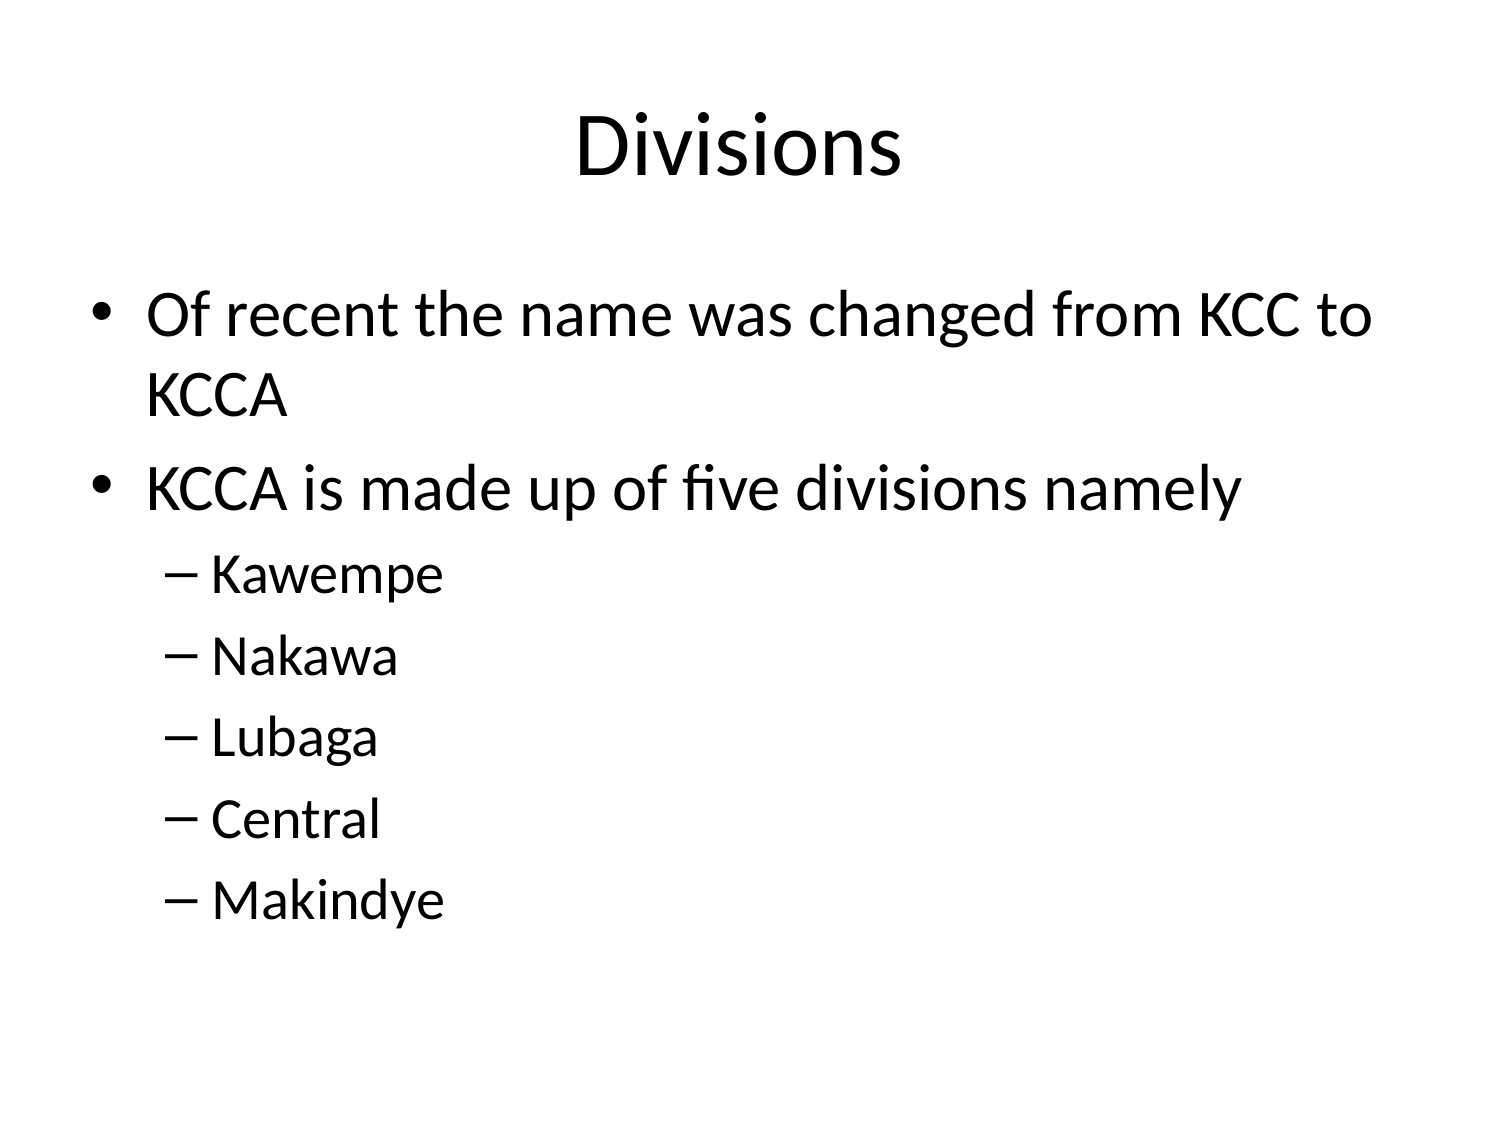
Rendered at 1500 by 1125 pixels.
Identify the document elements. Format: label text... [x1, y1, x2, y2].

title Divisions [75, 45, 1425, 233]
list Of recent the name was changed from KCC to KCCA KCCA is made up of five divisions namely Kawempe Nakawa Lubaga Central Makindye [75, 262, 1425, 1005]
